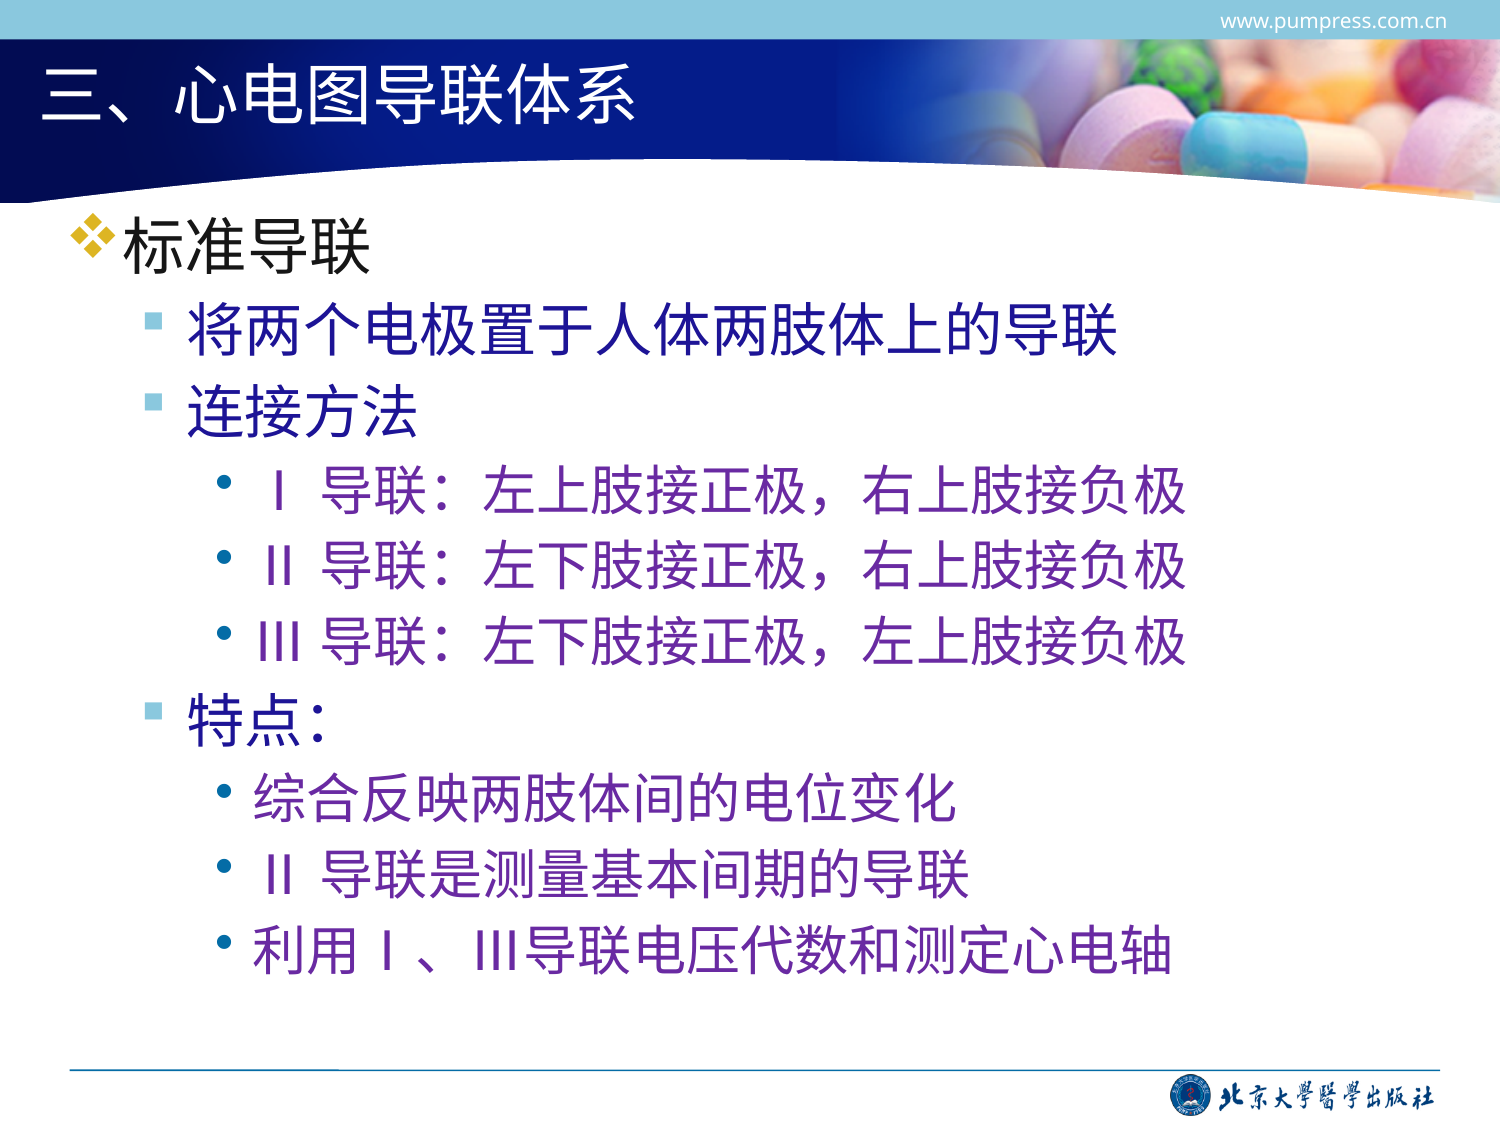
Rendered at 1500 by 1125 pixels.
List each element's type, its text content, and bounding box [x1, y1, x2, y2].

list 标准导联 将两个电极置于人体两肢体上的导联 连接方法 Ⅰ导联：左上肢接正极，右上肢接负极 Ⅱ导联：左下肢接正极，右上肢接负极 Ⅲ导联：左下肢接正极，左上肢接负极 特点： 综合反映两肢体间的电位变化 Ⅱ导联是测量基本间期的导联 利用Ⅰ、Ⅲ导联电压代数和测定心电轴 [49, 198, 1463, 1026]
picture [0, 40, 1500, 203]
slide_number www.pumpress.com.cn [1024, 0, 1463, 38]
picture [1170, 1074, 1436, 1118]
title 三、心电图导联体系 [23, 46, 1349, 140]
